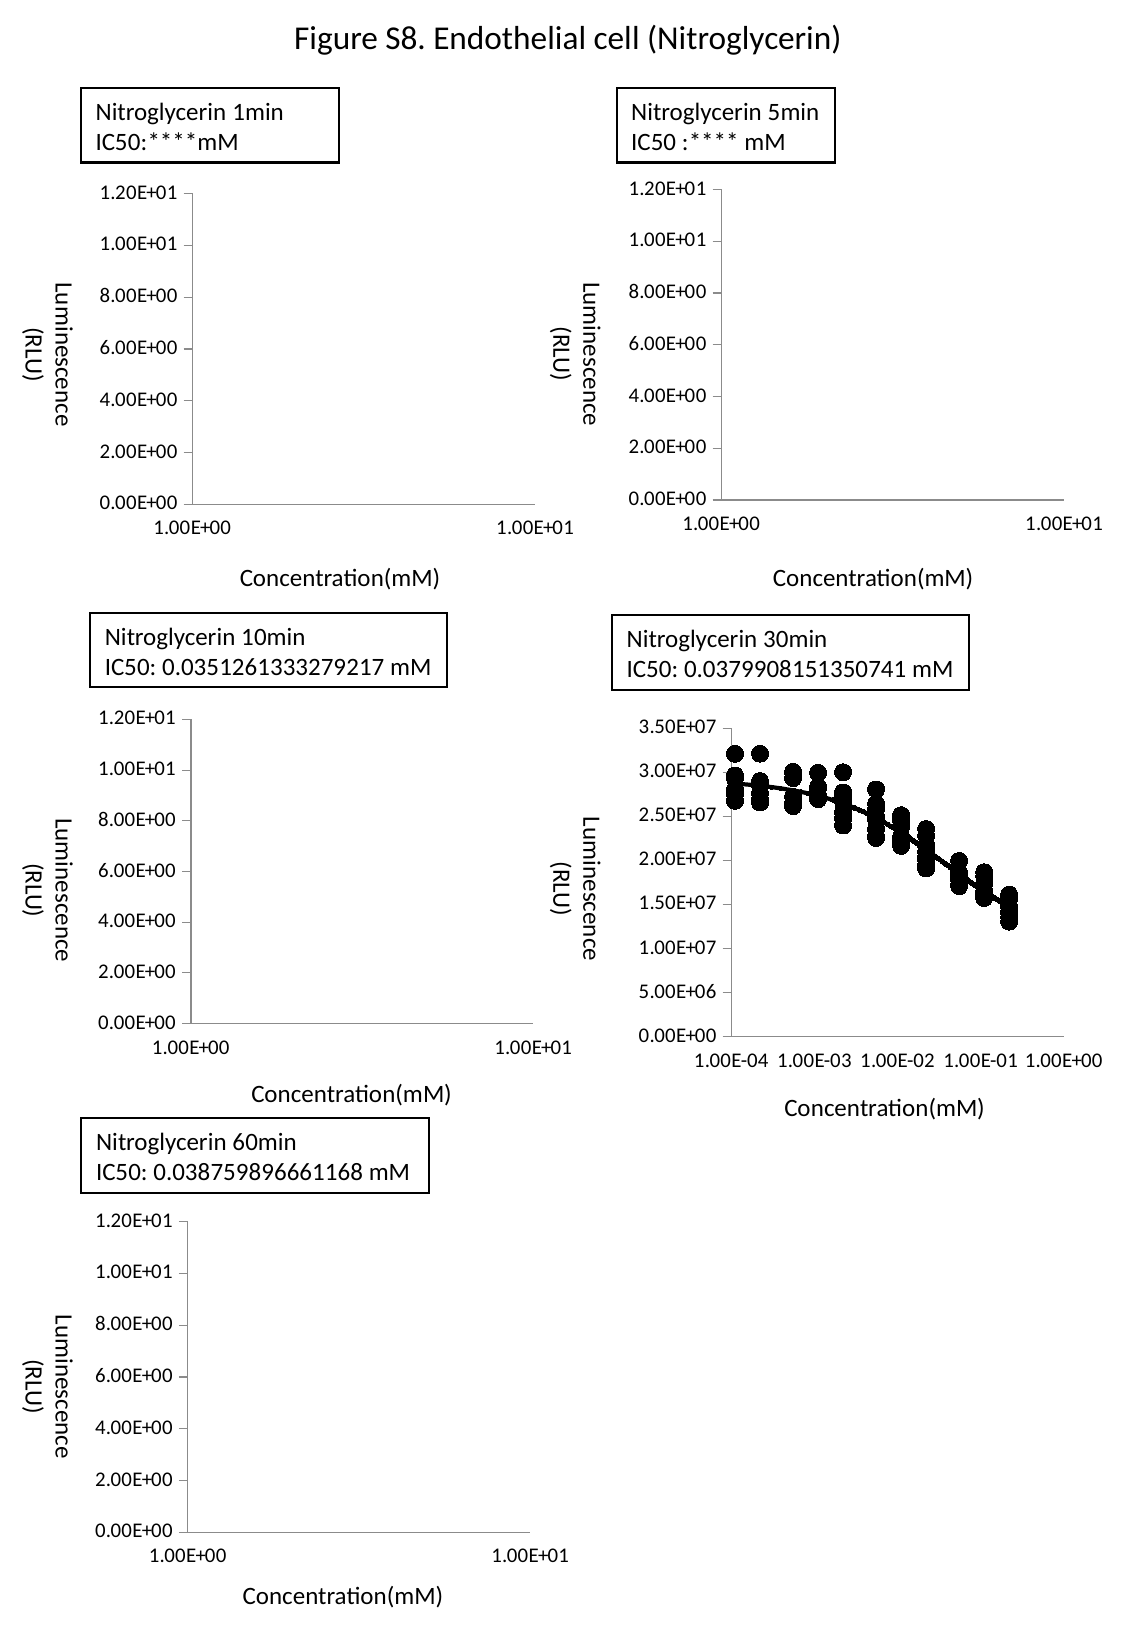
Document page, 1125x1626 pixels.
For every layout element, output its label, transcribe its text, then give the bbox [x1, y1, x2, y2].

text_box Luminescence (RLU) [27, 1270, 76, 1503]
text_box Concentration(mM) [225, 1579, 461, 1617]
chart [76, 1198, 581, 1579]
text_box Figure S8. Endothelial cell (Nitroglycerin) [268, 9, 868, 64]
text_box Luminescence (RLU) [27, 774, 79, 1007]
text_box Concentration(mM) [767, 1084, 1002, 1130]
text_box Nitroglycerin 60min IC50: 0.038759896661168 mM [80, 1117, 430, 1194]
text_box Nitroglycerin 5min IC50 :**** mM [616, 87, 836, 164]
text_box Nitroglycerin 1min IC50:****mM [80, 87, 340, 164]
text_box Nitroglycerin 30min IC50: 0.0379908151350741 mM [611, 614, 970, 691]
text_box Concentration(mM) [222, 553, 458, 599]
text_box Luminescence (RLU) [586, 238, 609, 470]
text_box Nitroglycerin 10min IC50: 0.0351261333279217 mM [89, 612, 448, 688]
chart [609, 698, 1114, 1079]
chart [609, 166, 1115, 546]
chart [79, 696, 584, 1076]
chart [80, 170, 586, 551]
text_box Luminescence (RLU) [27, 238, 80, 471]
text_box Concentration(mM) [234, 1076, 469, 1116]
text_box Concentration(mM) [755, 553, 991, 599]
text_box Luminescence (RLU) [584, 773, 609, 1005]
